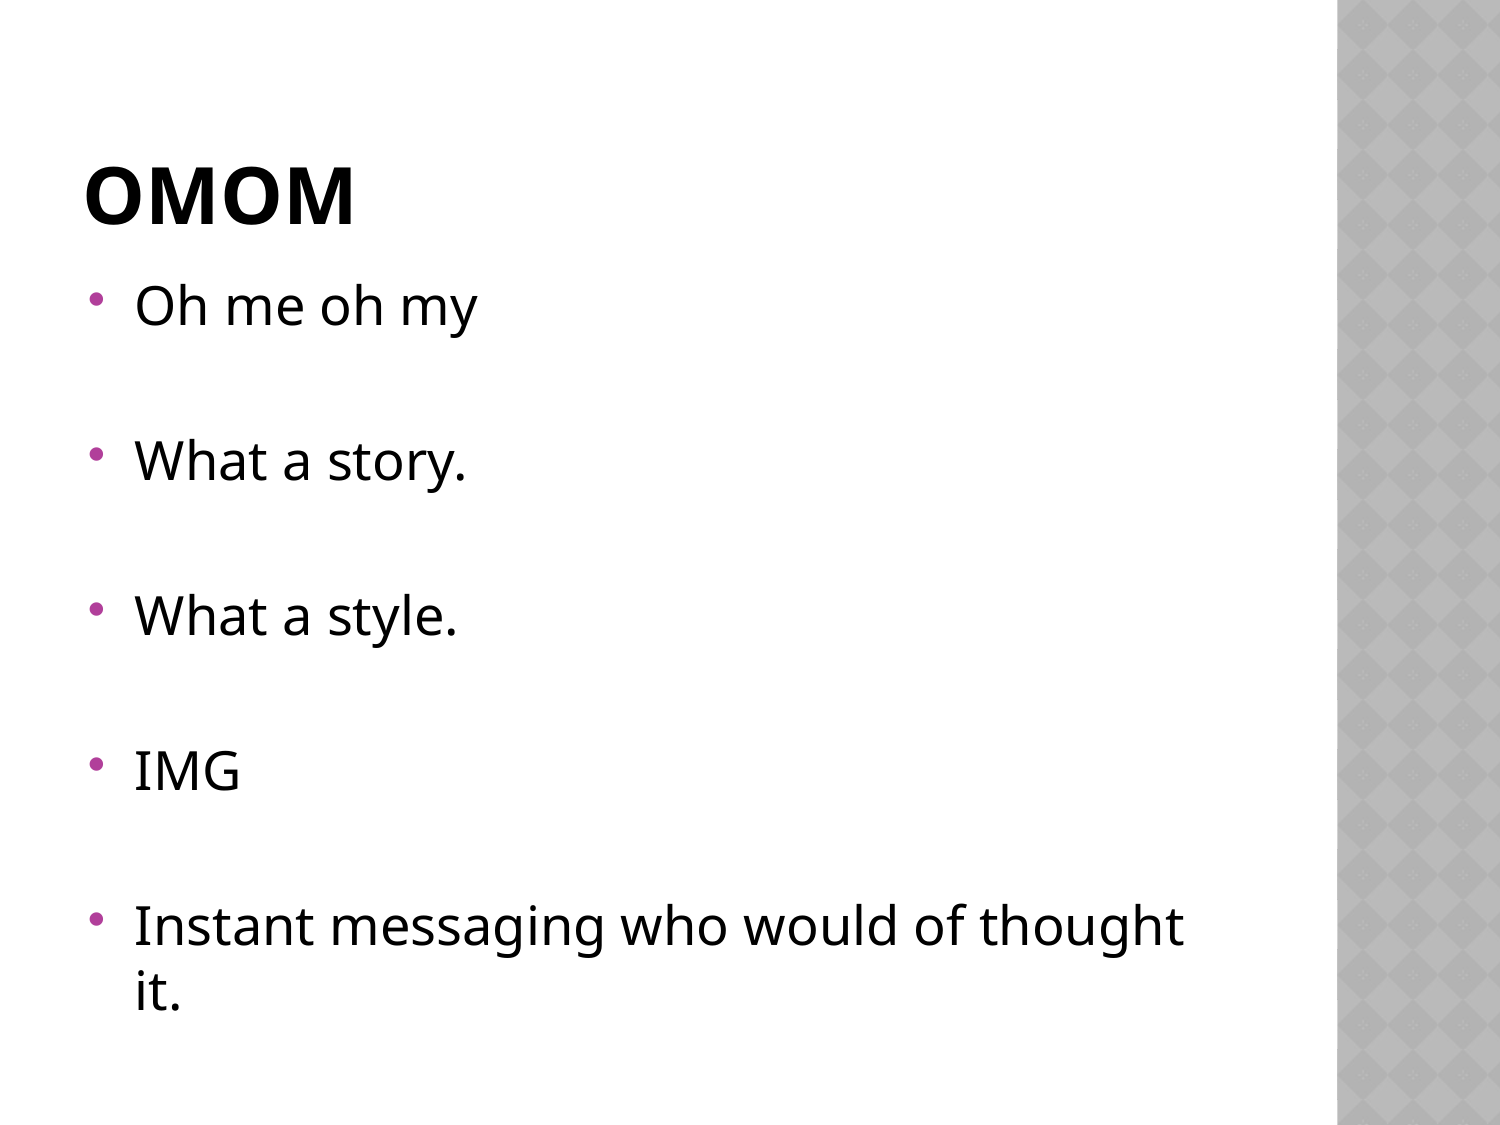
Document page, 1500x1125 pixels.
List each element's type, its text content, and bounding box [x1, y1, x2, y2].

title OMOM [75, 52, 1263, 240]
list Oh me oh my What a story. What a style. IMG Instant messaging who would of thought it. [75, 264, 1263, 1059]
